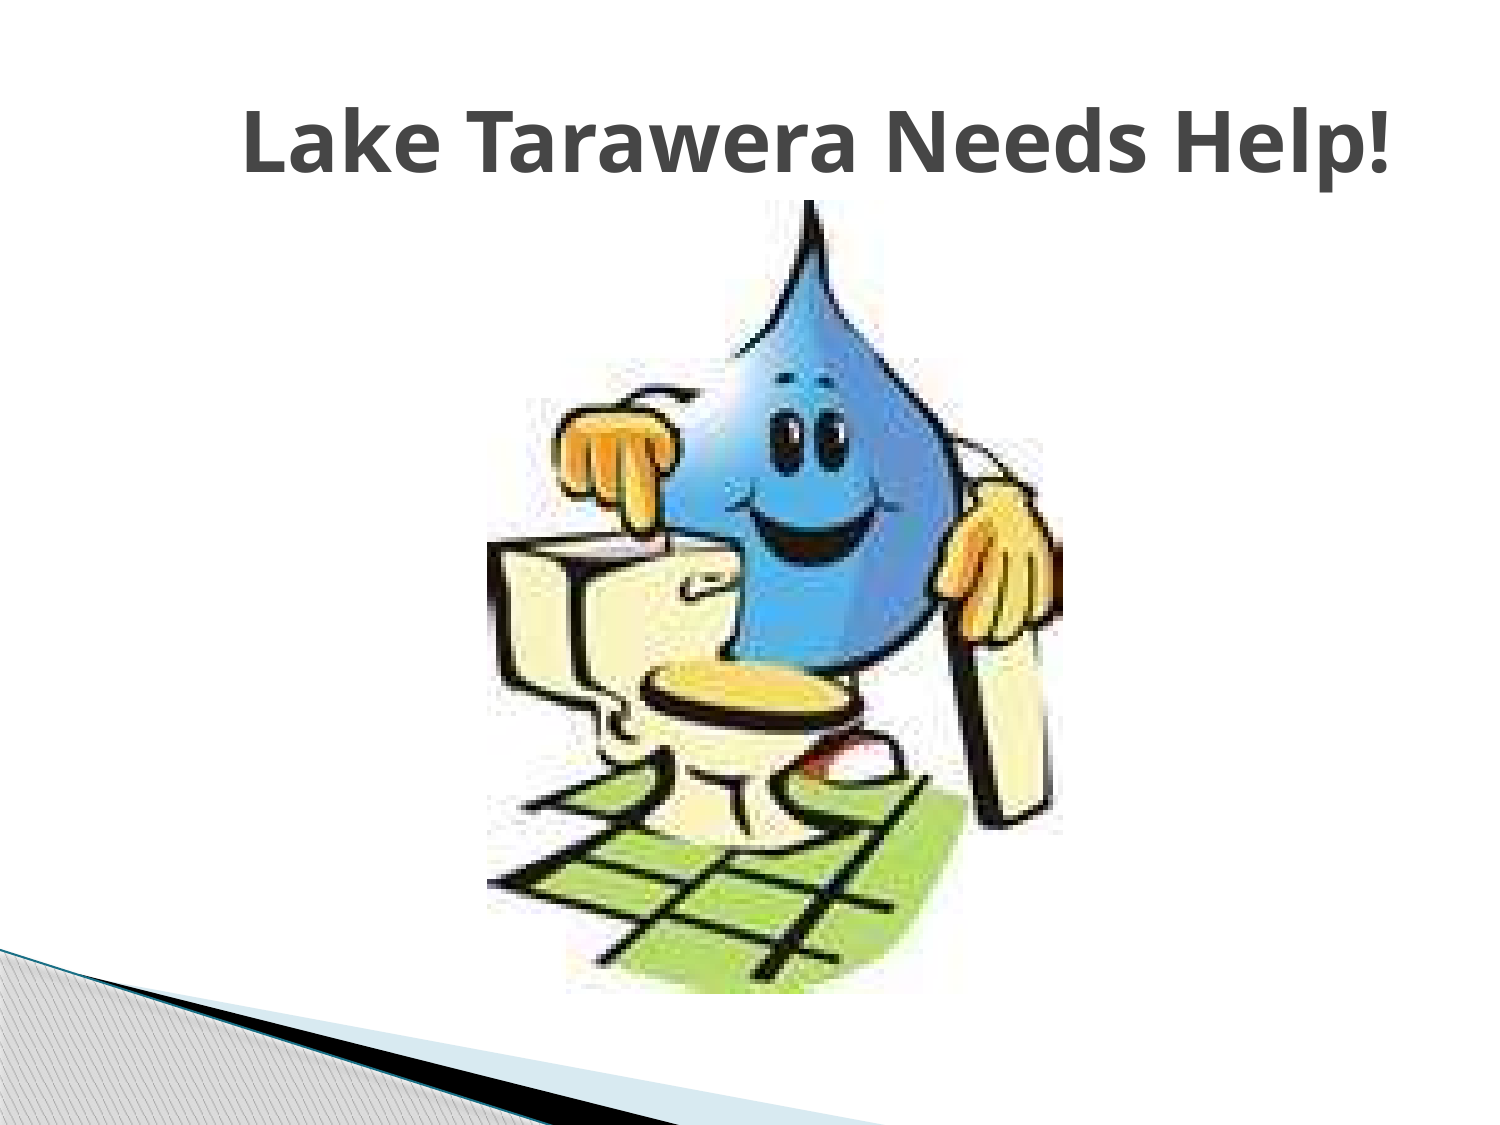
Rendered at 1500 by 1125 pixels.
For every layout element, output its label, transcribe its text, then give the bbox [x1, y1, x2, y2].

title Lake Tarawera Needs Help! [75, 45, 1425, 233]
picture [487, 200, 1063, 994]
